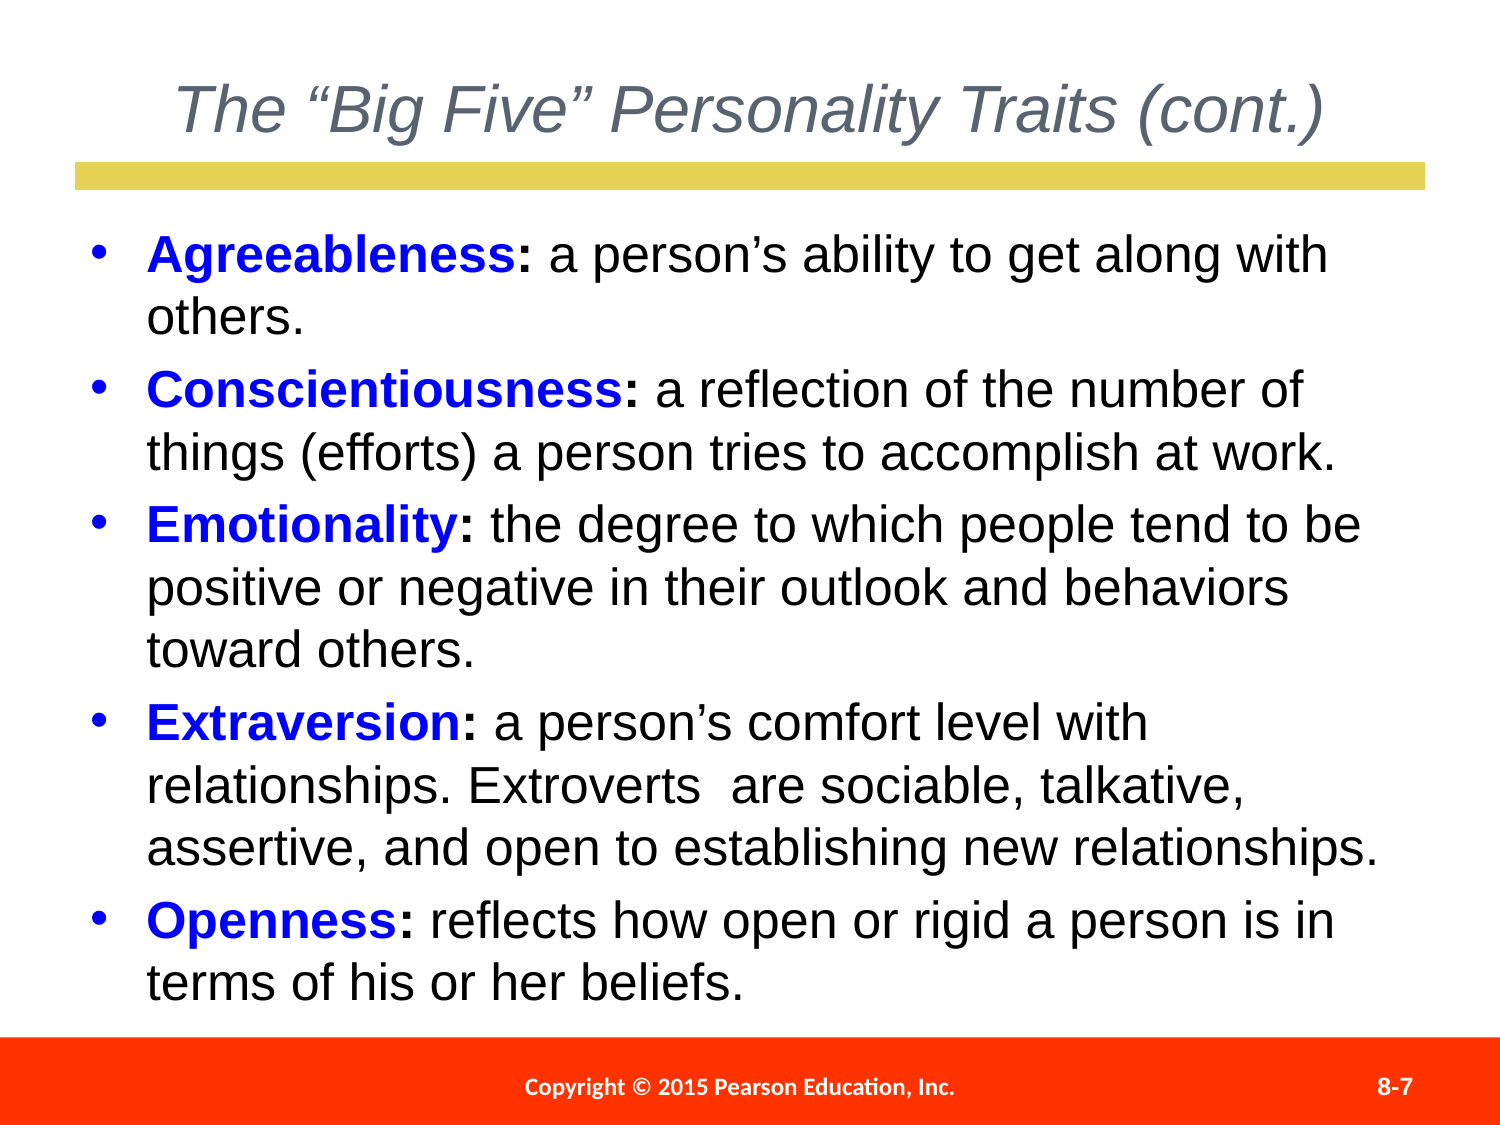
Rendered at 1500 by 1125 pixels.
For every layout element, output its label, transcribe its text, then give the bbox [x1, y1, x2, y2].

title The “Big Five” Personality Traits (cont.) [74, 12, 1426, 201]
list Agreeableness: a person’s ability to get along with others. Conscientiousness: a reflection of the number of things (efforts) a person tries to accomplish at work. Emotionality: the degree to which people tend to be positive or negative in their outlook and behaviors toward others. Extraversion: a person’s comfort level with relationships. Extroverts are sociable, talkative, assertive, and open to establishing new relationships. Openness: reflects how open or rigid a person is in terms of his or her beliefs. [74, 212, 1426, 1018]
